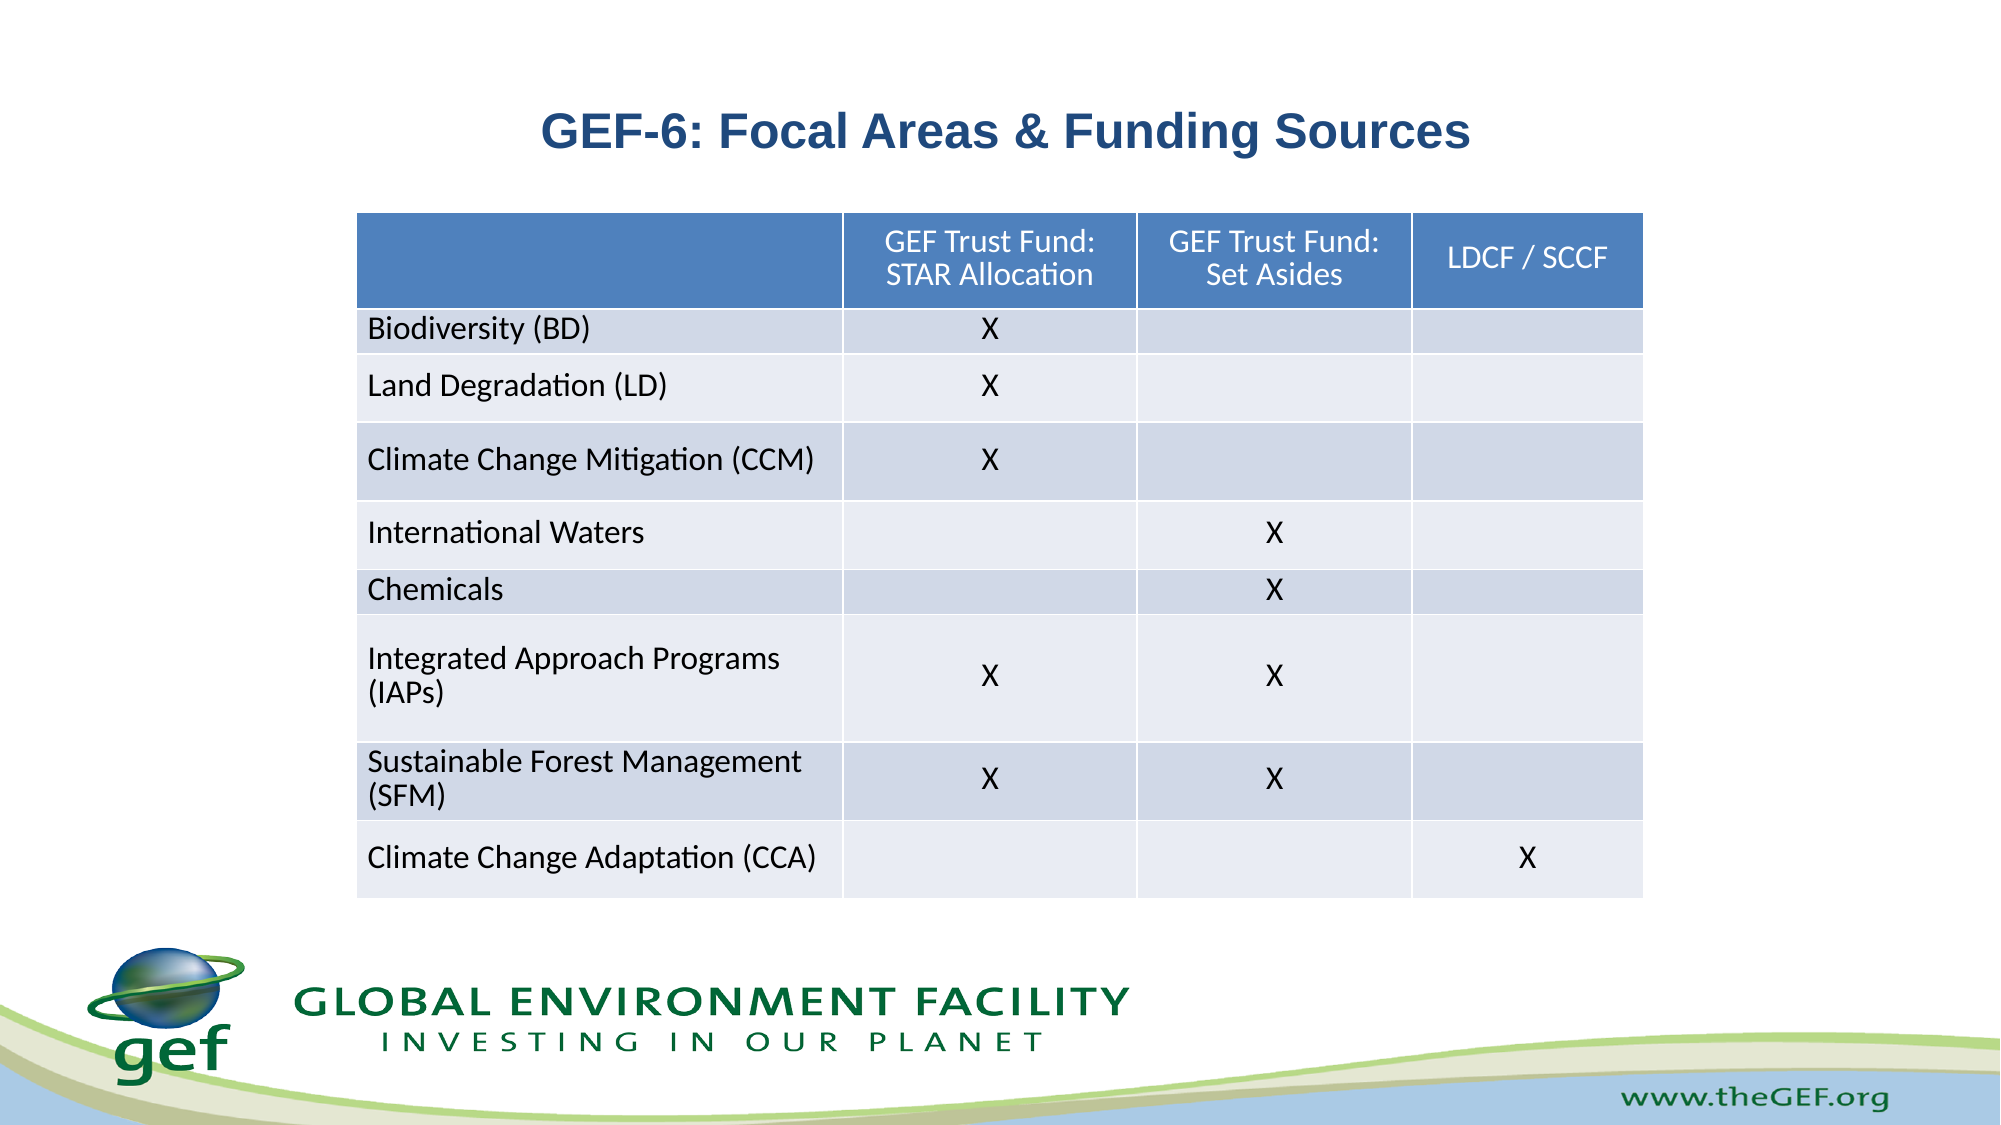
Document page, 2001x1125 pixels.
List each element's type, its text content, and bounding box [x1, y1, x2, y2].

table_cell X [1138, 502, 1411, 569]
picture [0, 920, 2000, 1125]
table_cell [1413, 570, 1643, 614]
table_cell [844, 821, 1136, 898]
table_cell X [844, 743, 1136, 820]
table_cell [1413, 502, 1643, 569]
table_cell X [1138, 570, 1411, 614]
table_cell International Waters [357, 502, 842, 569]
table_header GEF Trust Fund: STAR Allocation [844, 213, 1136, 308]
table_cell Land Degradation (LD) [357, 355, 842, 421]
table_cell Biodiversity (BD) [357, 310, 842, 353]
table_cell [1413, 423, 1643, 500]
table_cell X [1138, 615, 1411, 741]
table_cell [1413, 355, 1643, 421]
table_header GEF Trust Fund: Set Asides [1138, 213, 1411, 308]
table_cell [1413, 743, 1643, 820]
table_cell X [844, 310, 1136, 353]
table_cell X [1138, 743, 1411, 820]
table_cell X [1413, 821, 1643, 898]
table_cell X [844, 615, 1136, 741]
table_cell [1413, 310, 1643, 353]
table_cell [1138, 423, 1411, 500]
table_cell [1138, 355, 1411, 421]
table_cell [844, 570, 1136, 614]
table_header [357, 213, 842, 308]
table_cell [1413, 615, 1643, 741]
table_cell Climate Change Adaptation (CCA) [357, 821, 842, 898]
table_cell [1138, 310, 1411, 353]
table_header LDCF / SCCF [1413, 213, 1643, 308]
table_cell [1138, 821, 1411, 898]
title GEF-6: Focal Areas & Funding Sources [499, 99, 1513, 157]
table_cell Integrated Approach Programs (IAPs) [357, 615, 842, 741]
table_cell X [844, 355, 1136, 421]
table_cell Climate Change Mitigation (CCM) [357, 423, 842, 500]
table_cell X [844, 423, 1136, 500]
table_cell Chemicals [357, 570, 842, 614]
table_cell [844, 502, 1136, 569]
table_cell Sustainable Forest Management (SFM) [357, 743, 842, 820]
